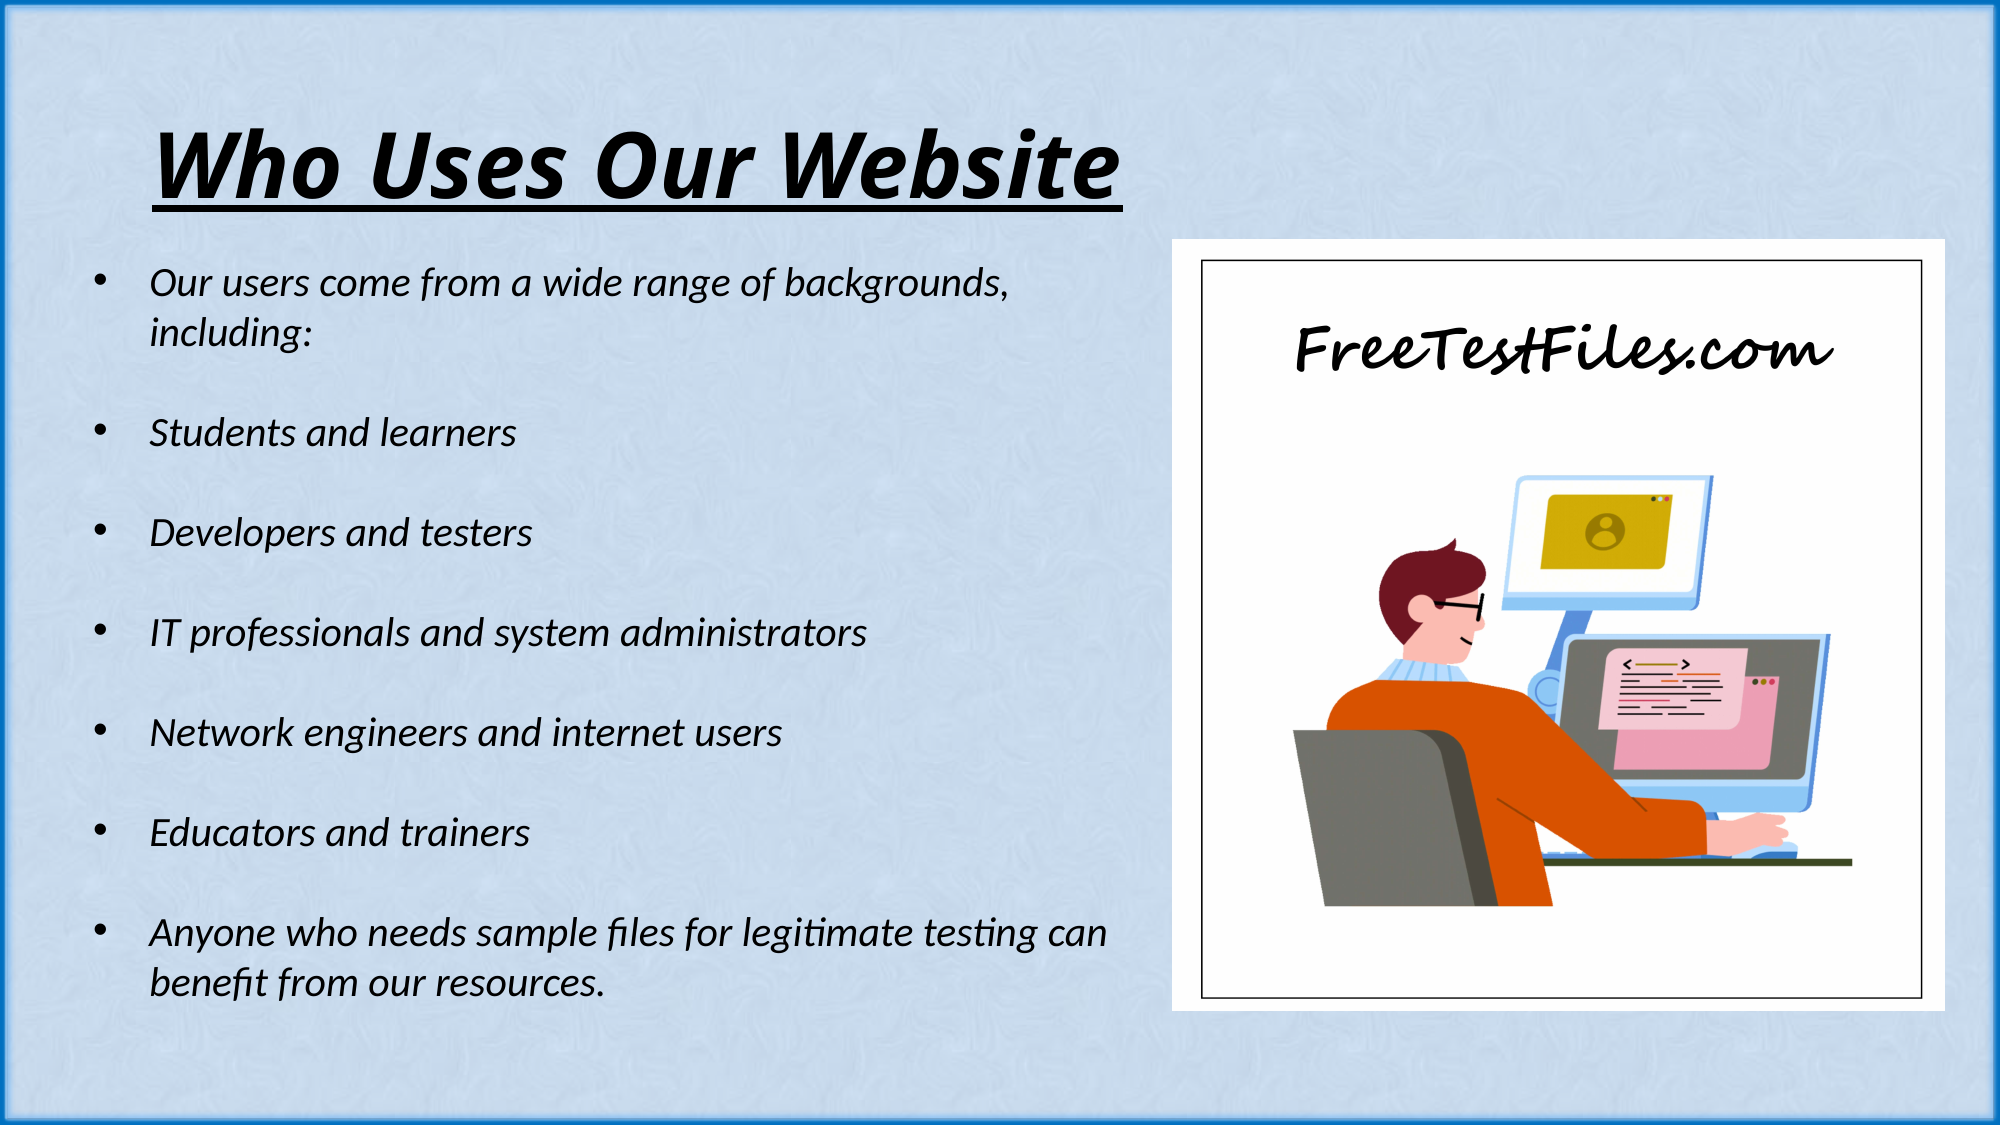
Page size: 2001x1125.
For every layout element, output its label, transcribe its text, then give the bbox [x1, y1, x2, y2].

text_box Our users come from a wide range of backgrounds, including: Students and learners Developers and testers IT professionals and system administrators Network engineers and internet users Educators and trainers Anyone who needs sample files for legitimate testing can benefit from our resources. [78, 247, 1148, 1011]
picture [1172, 239, 1945, 1011]
text_box [0, 0, 1999, 1125]
